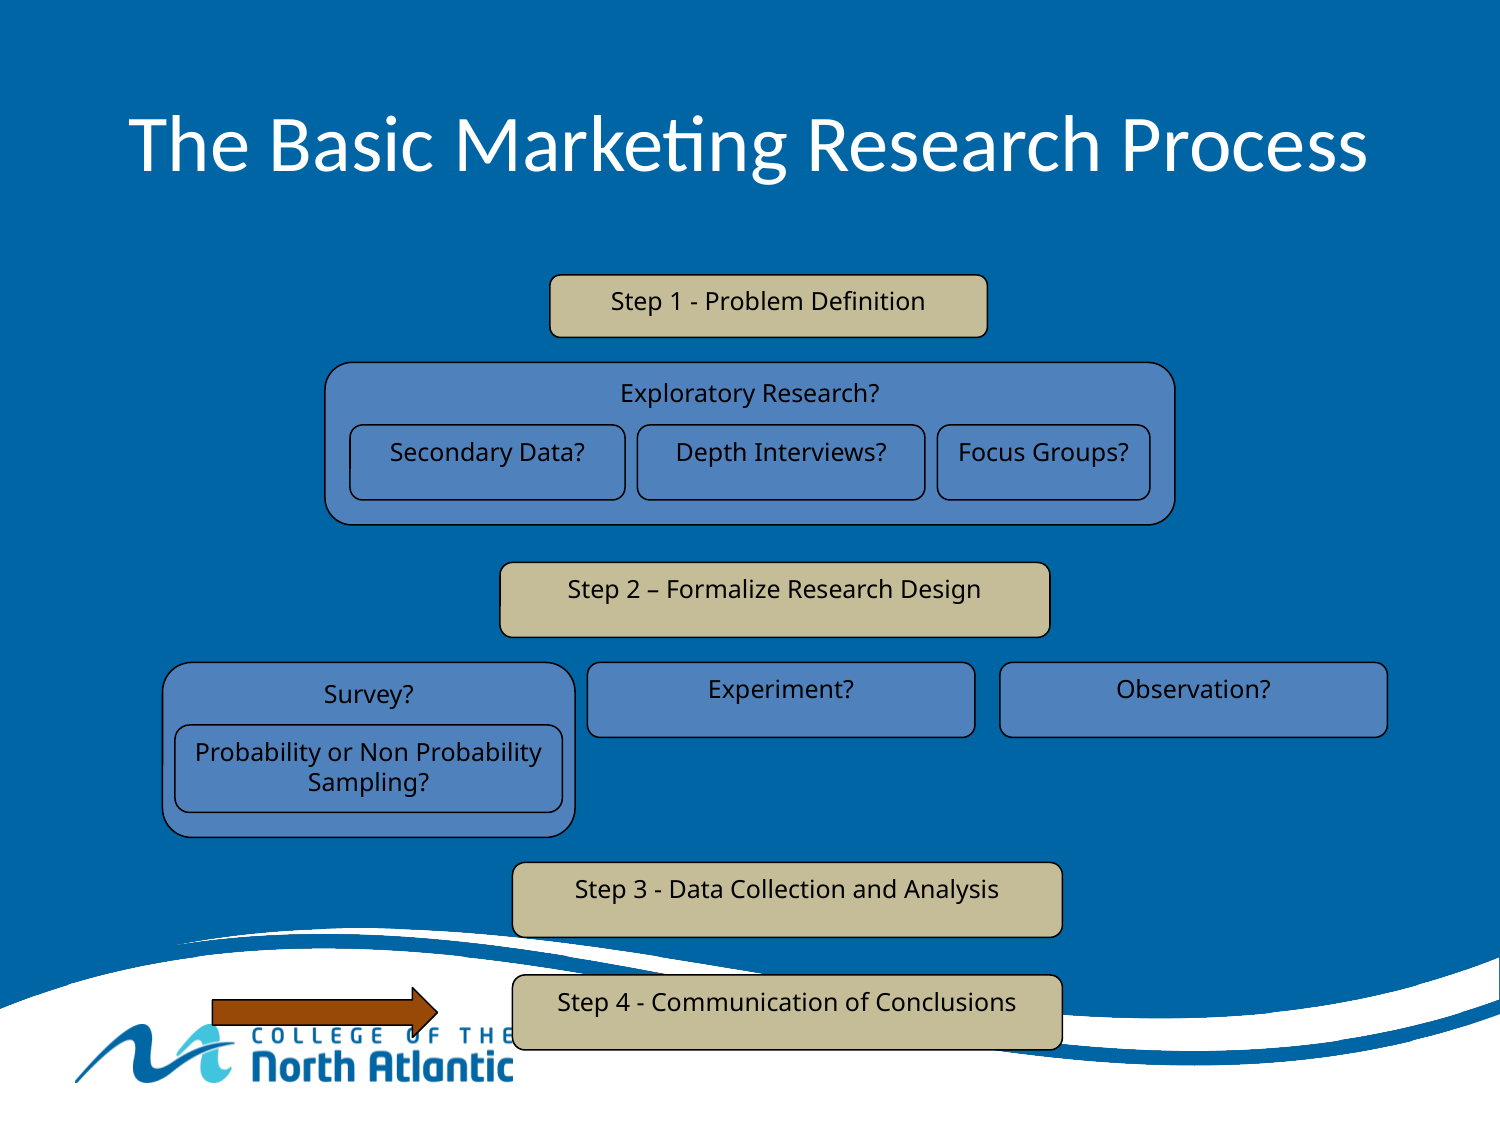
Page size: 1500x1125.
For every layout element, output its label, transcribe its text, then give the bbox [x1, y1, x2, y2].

picture [0, 928, 1500, 1125]
text_box Experiment? [587, 662, 975, 738]
text_box Probability or Non Probability Sampling? [174, 724, 563, 813]
text_box Secondary Data? [349, 424, 626, 500]
text_box Step 3 - Data Collection and Analysis [512, 862, 1063, 938]
text_box Exploratory Research? [324, 362, 1175, 525]
text_box Depth Interviews? [637, 424, 925, 500]
title The Basic Marketing Research Process [75, 45, 1425, 233]
text_box Survey? [162, 662, 576, 838]
text_box [212, 987, 438, 1038]
text_box Step 4 - Communication of Conclusions [512, 974, 1063, 1050]
text_box Observation? [999, 662, 1388, 738]
text_box Focus Groups? [937, 424, 1150, 500]
text_box Step 2 – Formalize Research Design [499, 562, 1051, 638]
text_box Step 1 - Problem Definition [549, 274, 988, 338]
